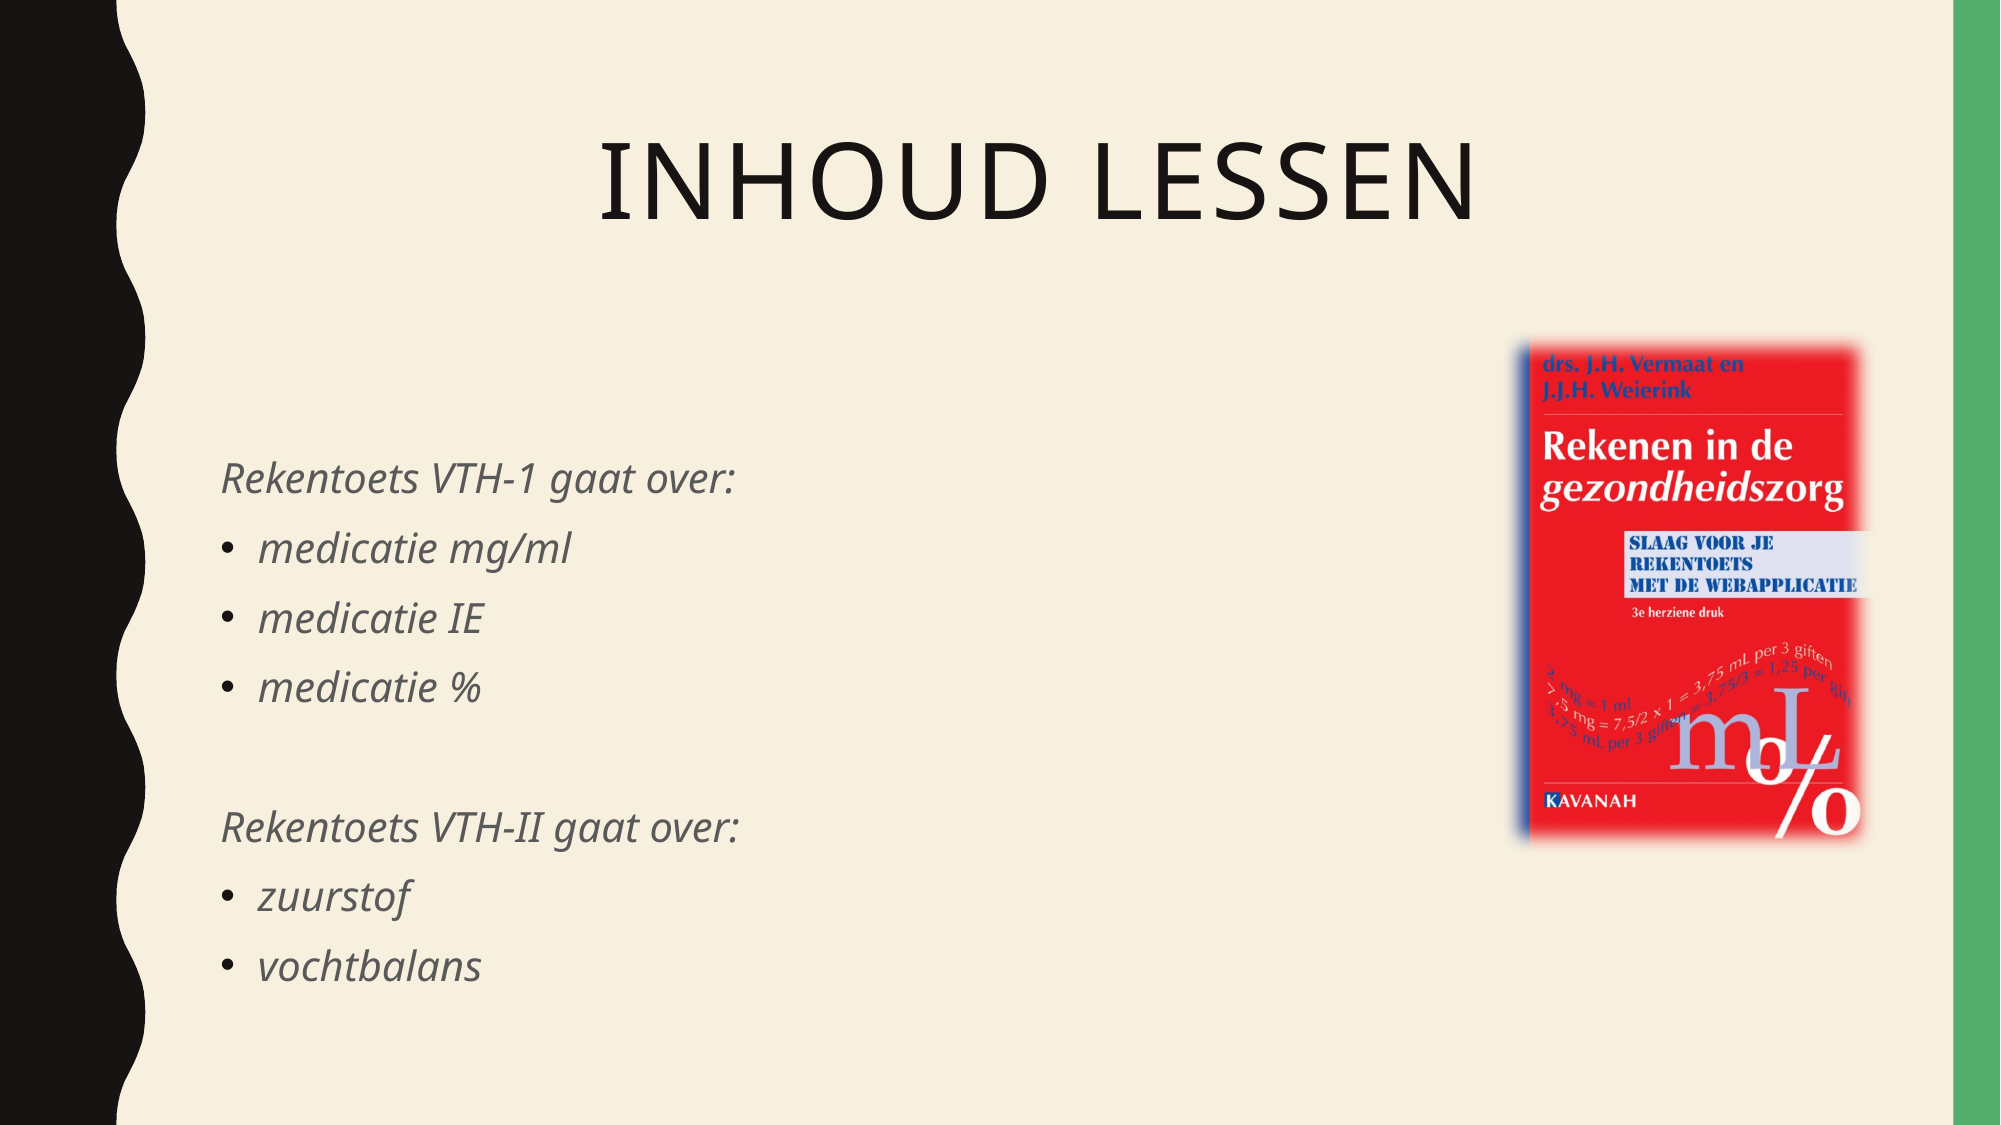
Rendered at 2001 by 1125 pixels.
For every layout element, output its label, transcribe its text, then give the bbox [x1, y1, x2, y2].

title Inhoud lessen [205, 62, 1875, 308]
picture [1501, 329, 1875, 855]
list Rekentoets VTH-1 gaat over: medicatie mg/ml medicatie IE medicatie % Rekentoets VTH-II gaat over: zuurstof vochtbalans [205, 375, 1875, 1063]
